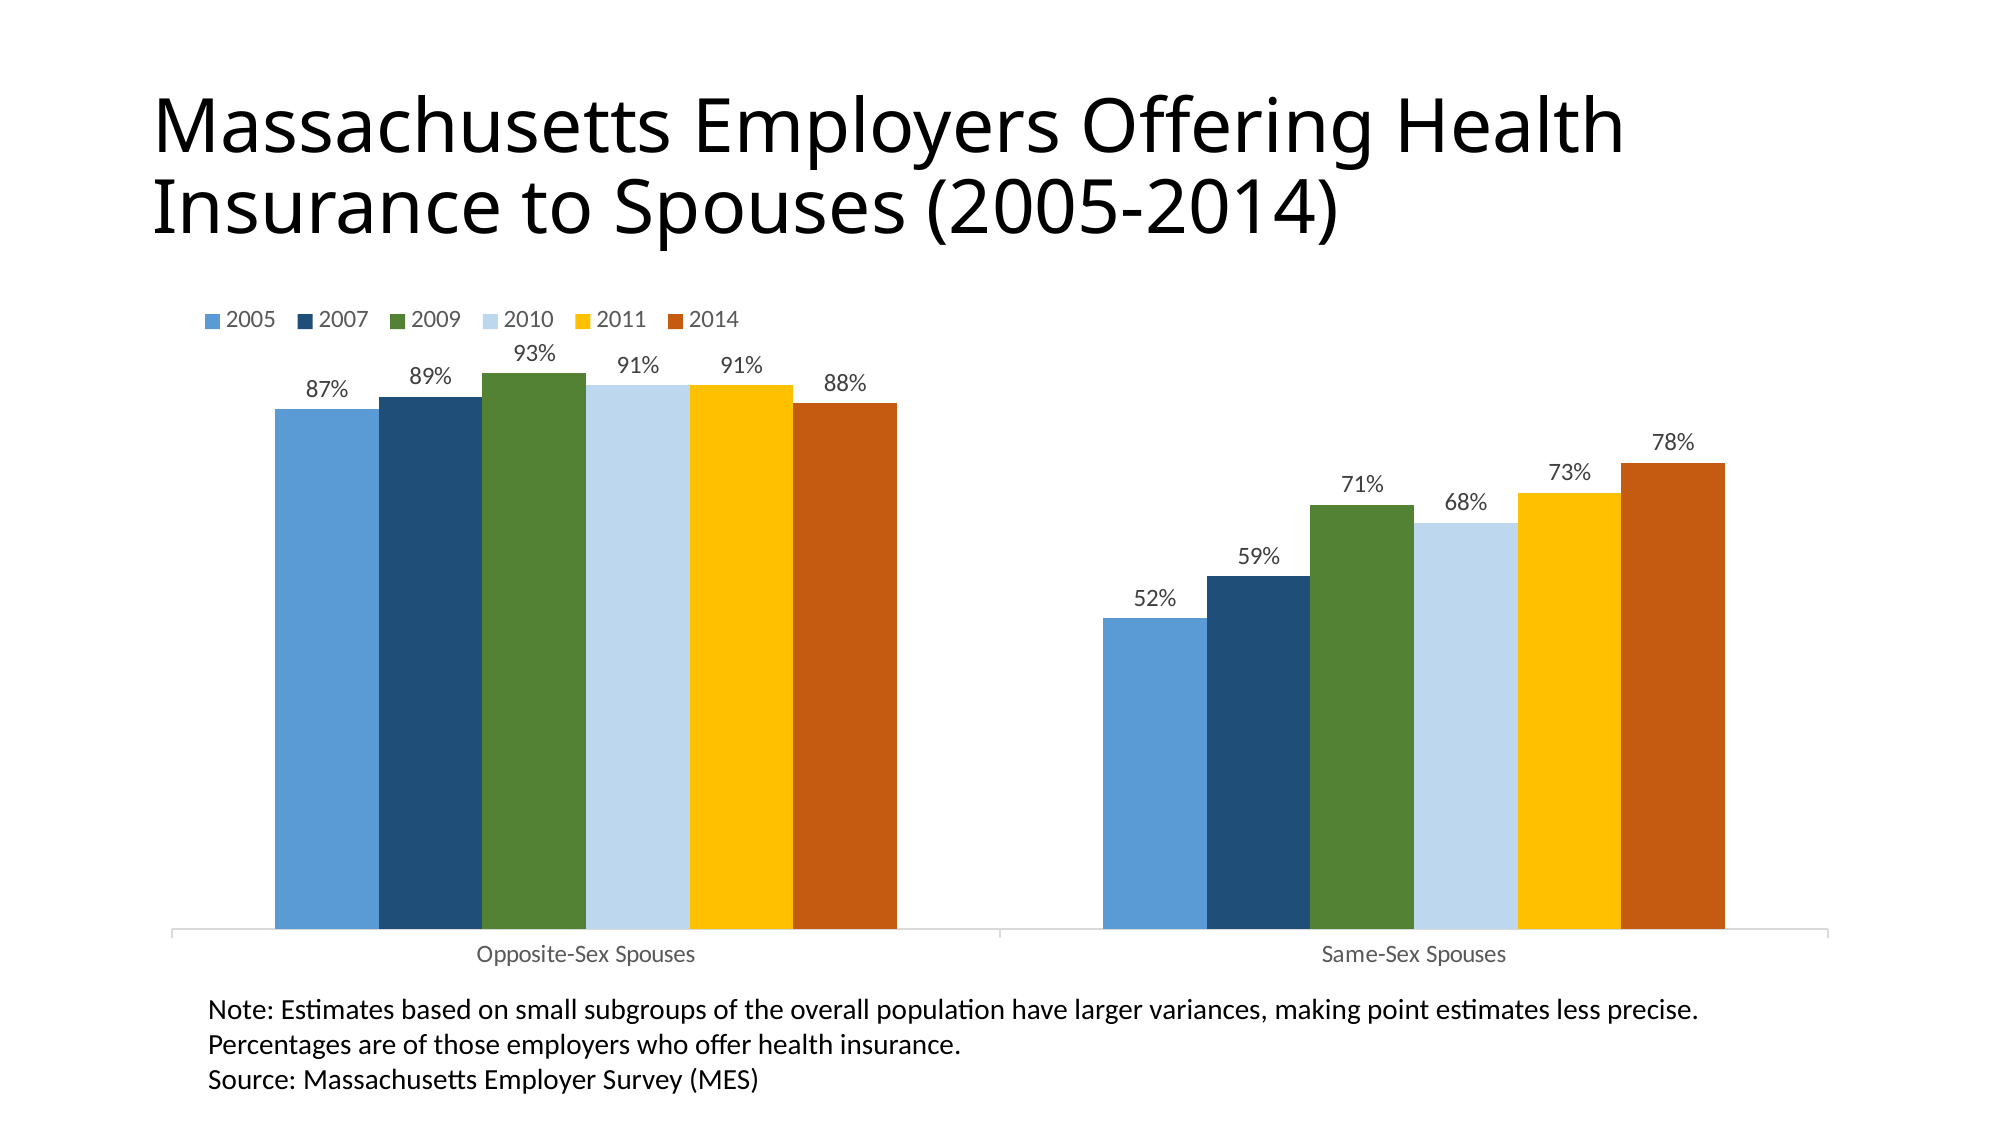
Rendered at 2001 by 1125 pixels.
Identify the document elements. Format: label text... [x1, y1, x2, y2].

text_box Note: Estimates based on small subgroups of the overall population have larger variances, making point estimates less precise. Percentages are of those employers who offer health insurance. Source: Massachusetts Employer Survey (MES) [193, 984, 1807, 1103]
title Massachusetts Employers Offering Health Insurance to Spouses (2005-2014) [137, 59, 1863, 269]
chart [137, 269, 1863, 984]
